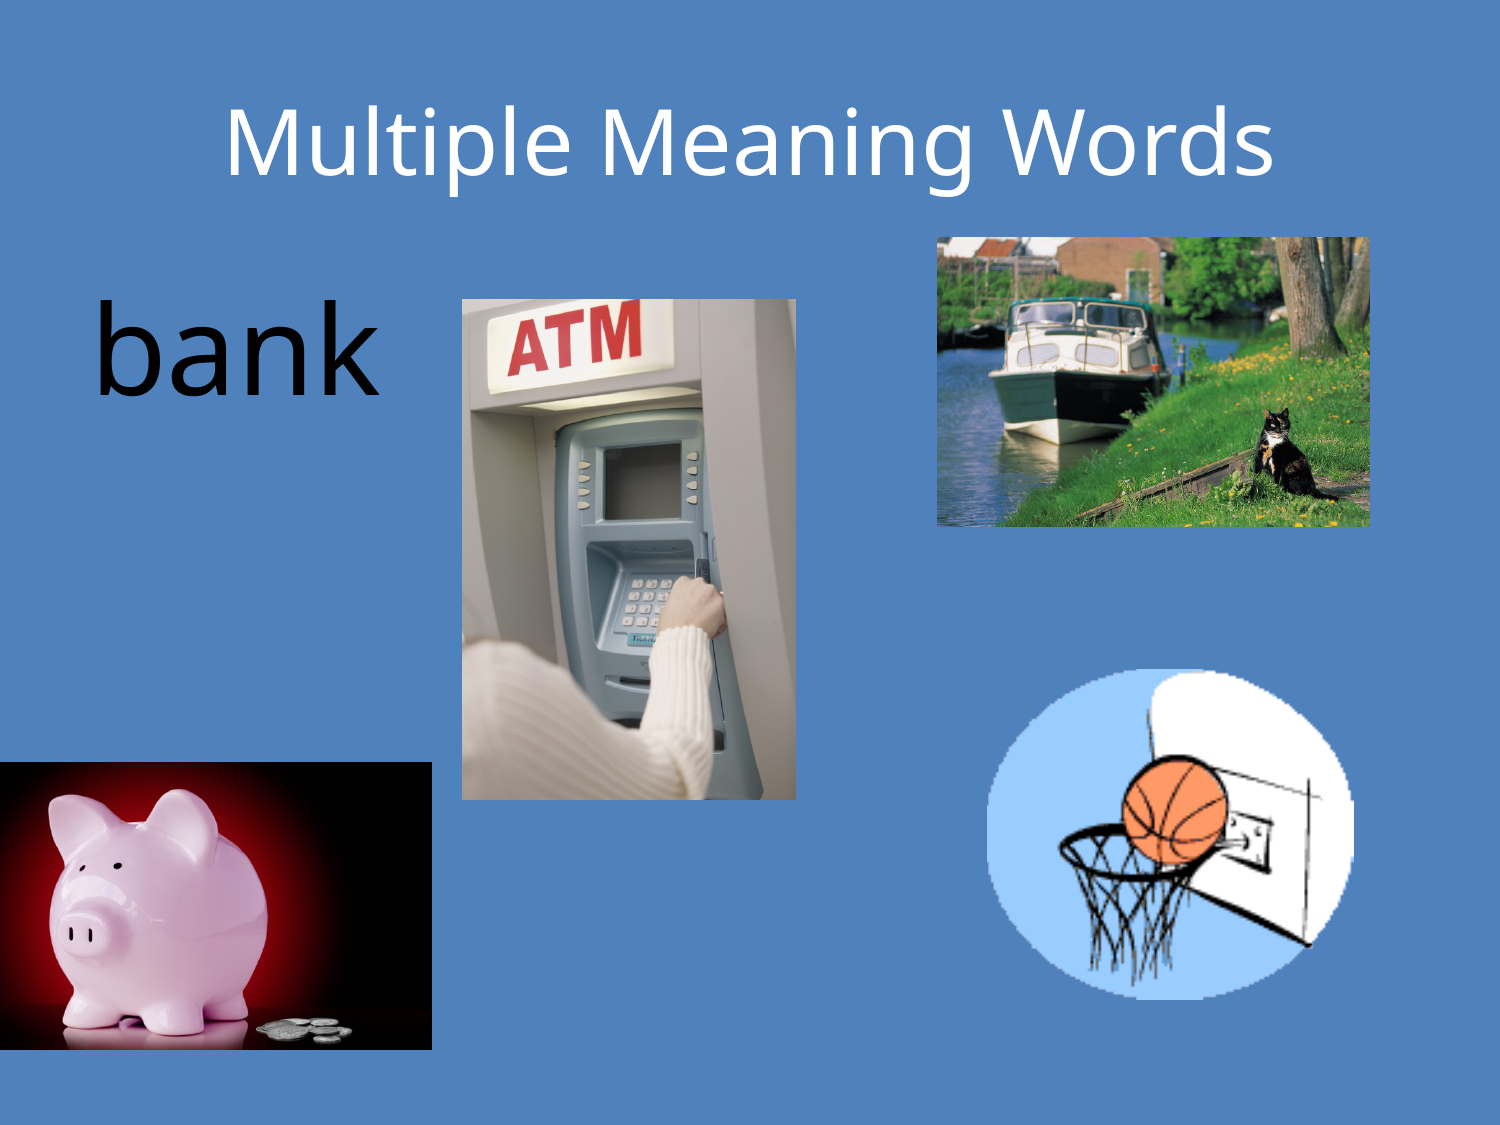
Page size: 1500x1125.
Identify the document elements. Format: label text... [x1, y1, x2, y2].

picture [937, 237, 1370, 528]
picture [462, 299, 796, 801]
list bank [75, 262, 1425, 1005]
picture [0, 762, 432, 1051]
title Multiple Meaning Words [75, 45, 1425, 233]
picture [987, 669, 1354, 1001]
